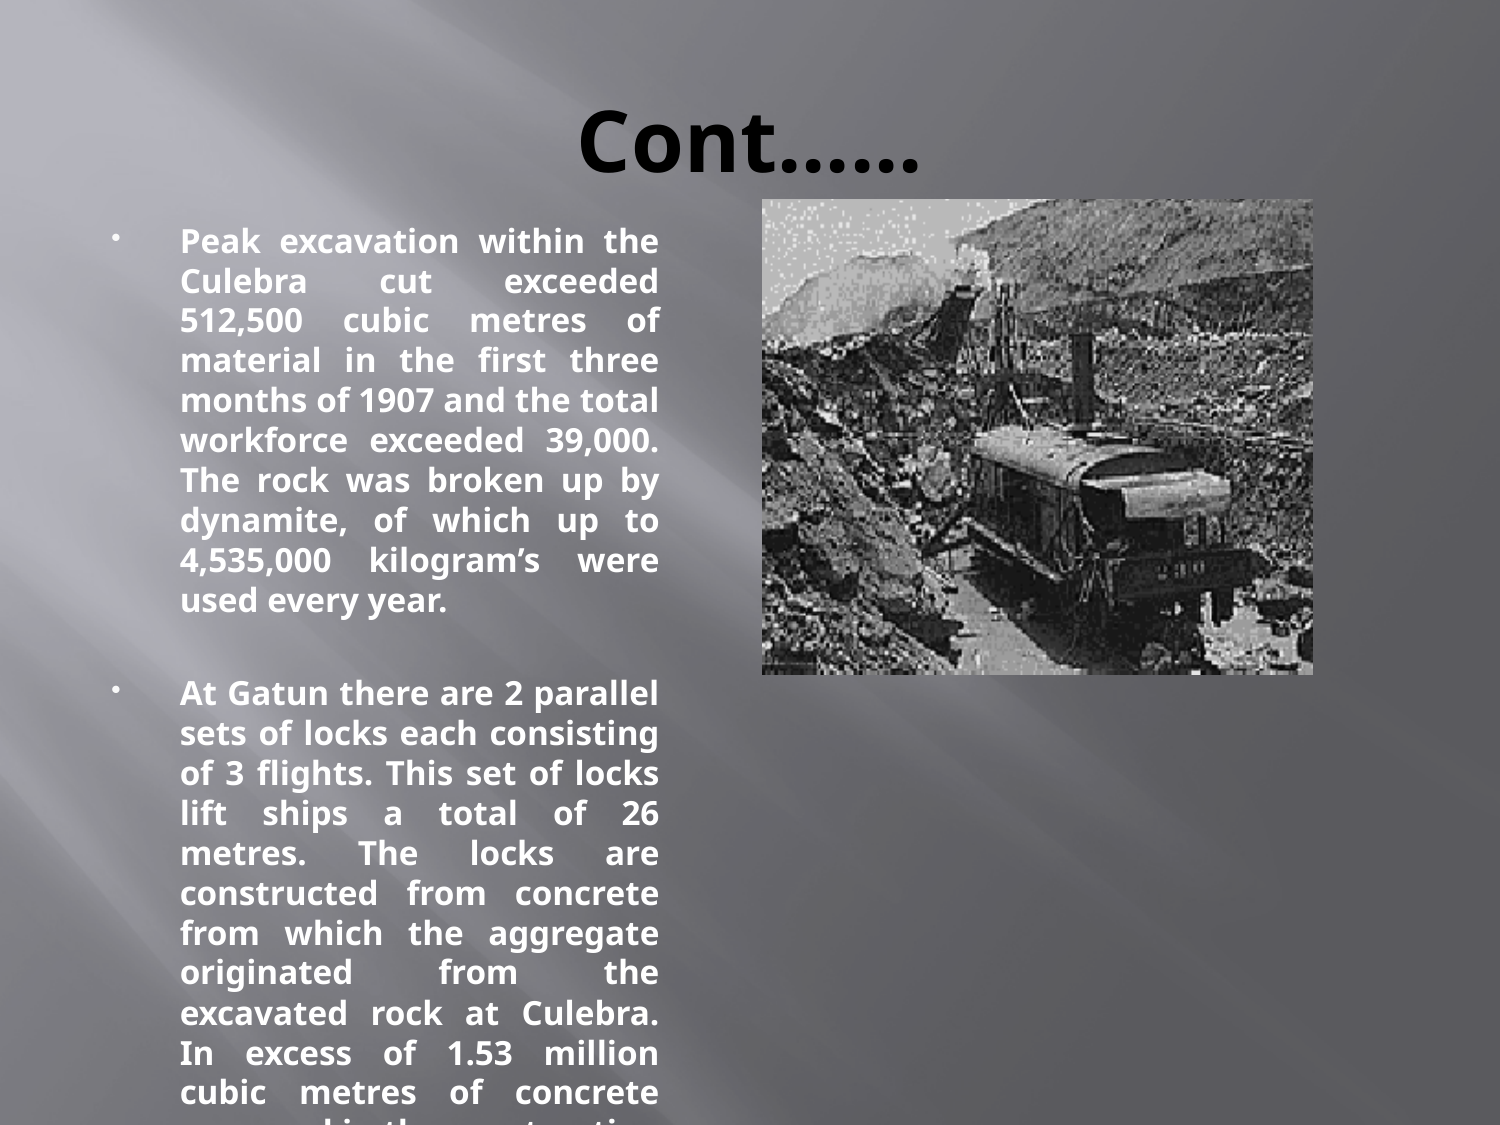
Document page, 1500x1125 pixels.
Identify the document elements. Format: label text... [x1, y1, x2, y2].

title Cont...... [75, 45, 1425, 233]
picture [762, 199, 1313, 676]
list Peak excavation within the Culebra cut exceeded 512,500 cubic metres of material in the first three months of 1907 and the total workforce exceeded 39,000. The rock was broken up by dynamite, of which up to 4,535,000 kilogram’s were used every year. At Gatun there are 2 parallel sets of locks each consisting of 3 flights. This set of locks lift ships a total of 26 metres. The locks are constructed from concrete from which the aggregate originated from the excavated rock at Culebra. In excess of 1.53 million cubic metres of concrete was used in the construction of the Gatun locks alone. [75, 212, 675, 1075]
